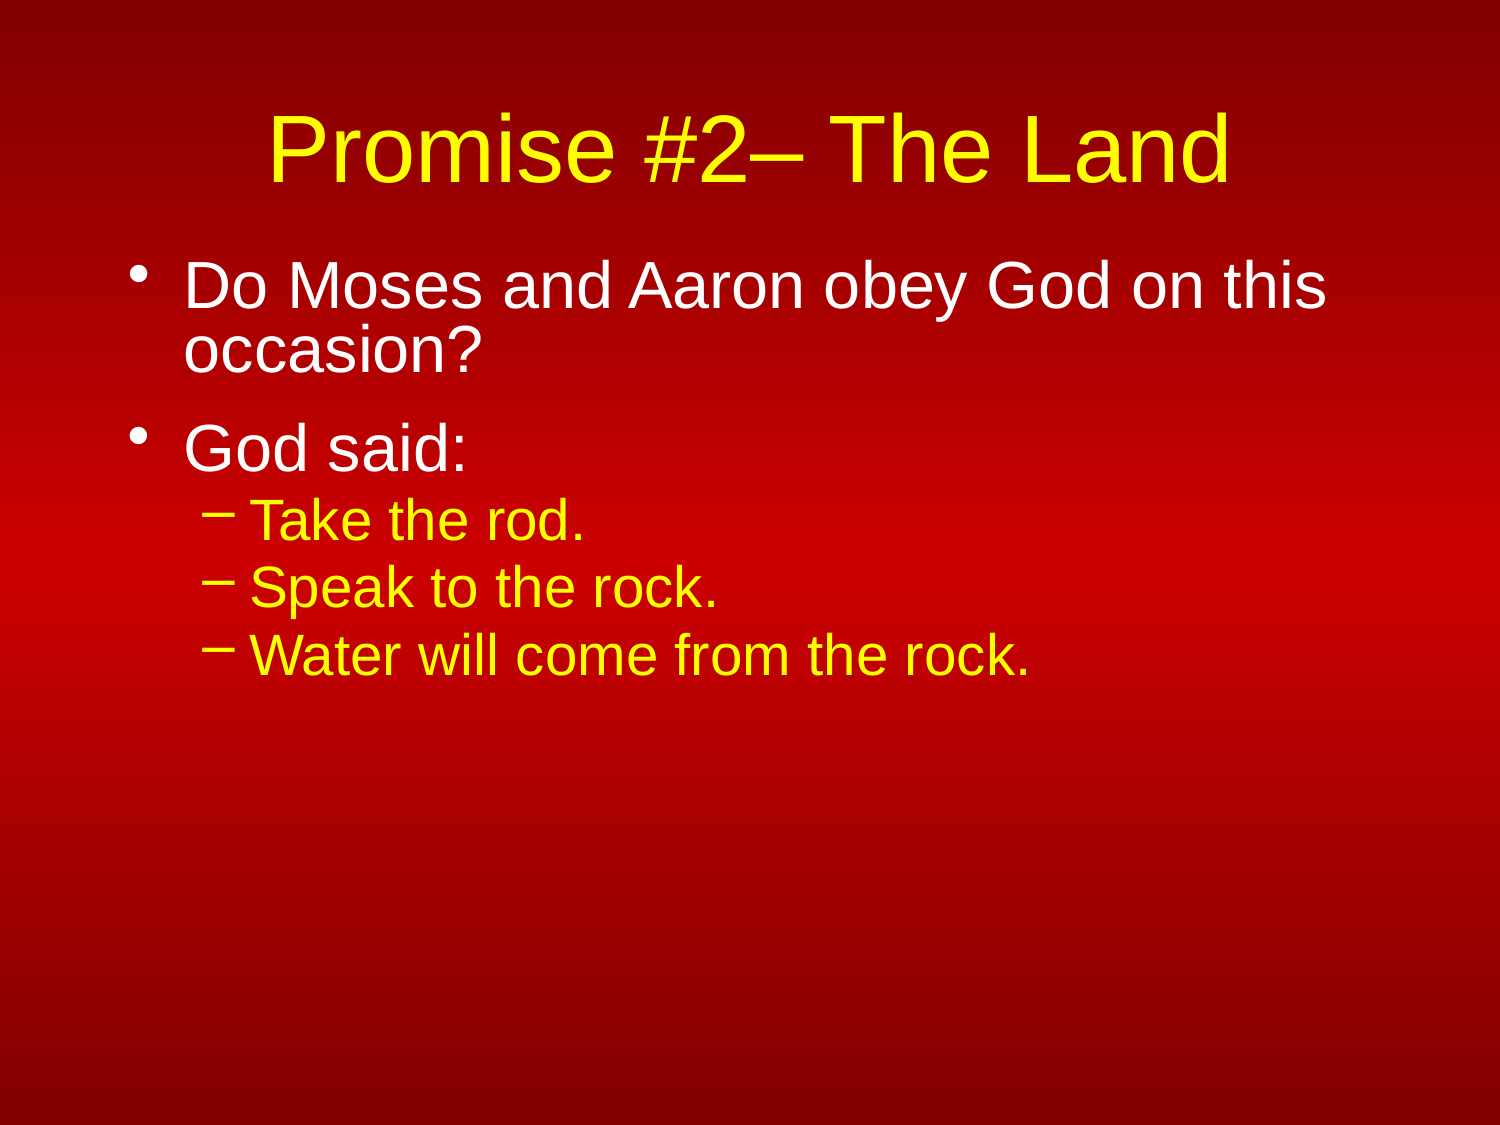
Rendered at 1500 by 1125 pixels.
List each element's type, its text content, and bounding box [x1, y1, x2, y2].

list Do Moses and Aaron obey God on this occasion? [112, 249, 1438, 412]
text_box God said: Take the rod. Speak to the rock. Water will come from the rock. [112, 412, 1463, 1063]
title Promise #2– The Land [37, 50, 1463, 238]
